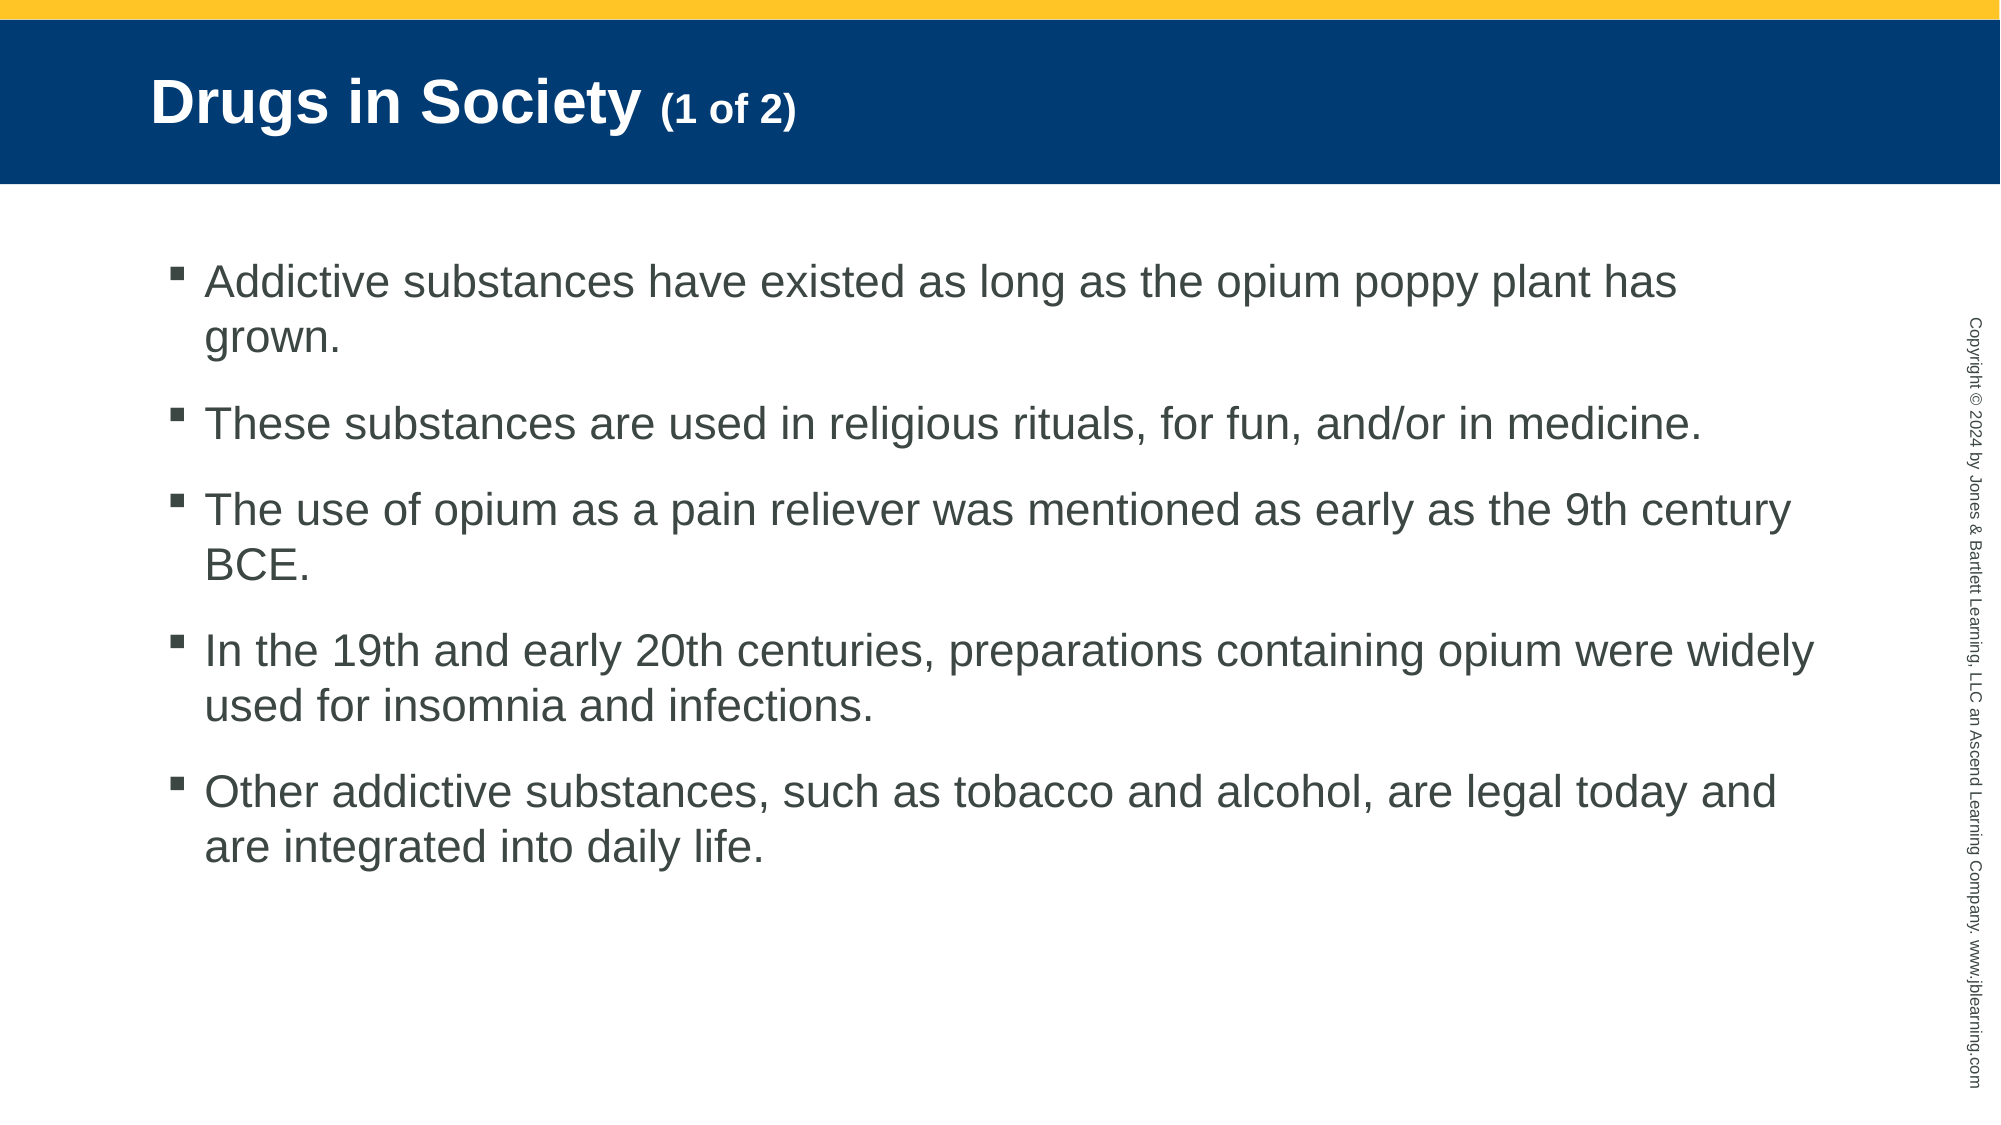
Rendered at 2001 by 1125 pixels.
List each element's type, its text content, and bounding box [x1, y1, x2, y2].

list Addictive substances have existed as long as the opium poppy plant has grown. These substances are used in religious rituals, for fun, and/or in medicine. The use of opium as a pain reliever was mentioned as early as the 9th century BCE. In the 19th and early 20th centuries, preparations containing opium were widely used for insomnia and infections. Other addictive substances, such as tobacco and alcohol, are legal today and are integrated into daily life. [151, 244, 1840, 1016]
title Drugs in Society (1 of 2) [0, 19, 2000, 185]
